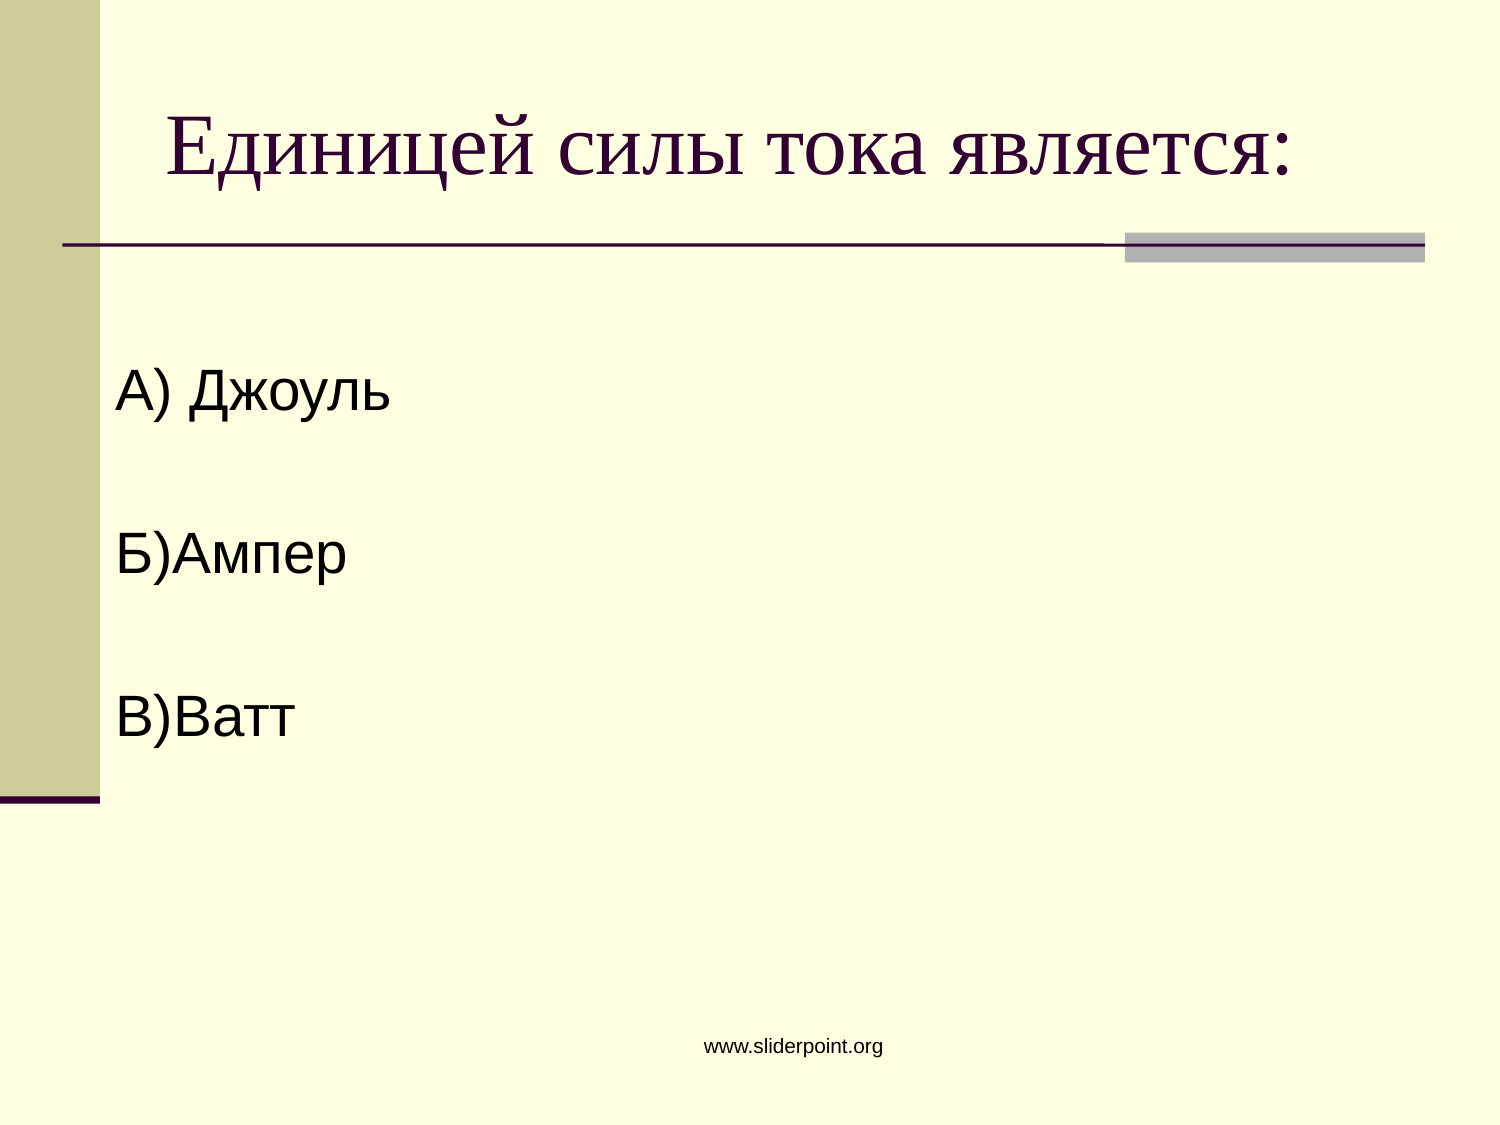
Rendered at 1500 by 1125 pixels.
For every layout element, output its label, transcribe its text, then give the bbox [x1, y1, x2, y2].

footer www.sliderpoint.org [549, 1024, 1038, 1101]
list А) Джоуль Б)Ампер В)Ватт [100, 262, 1426, 1006]
title Единицей силы тока является: [149, 45, 1426, 234]
